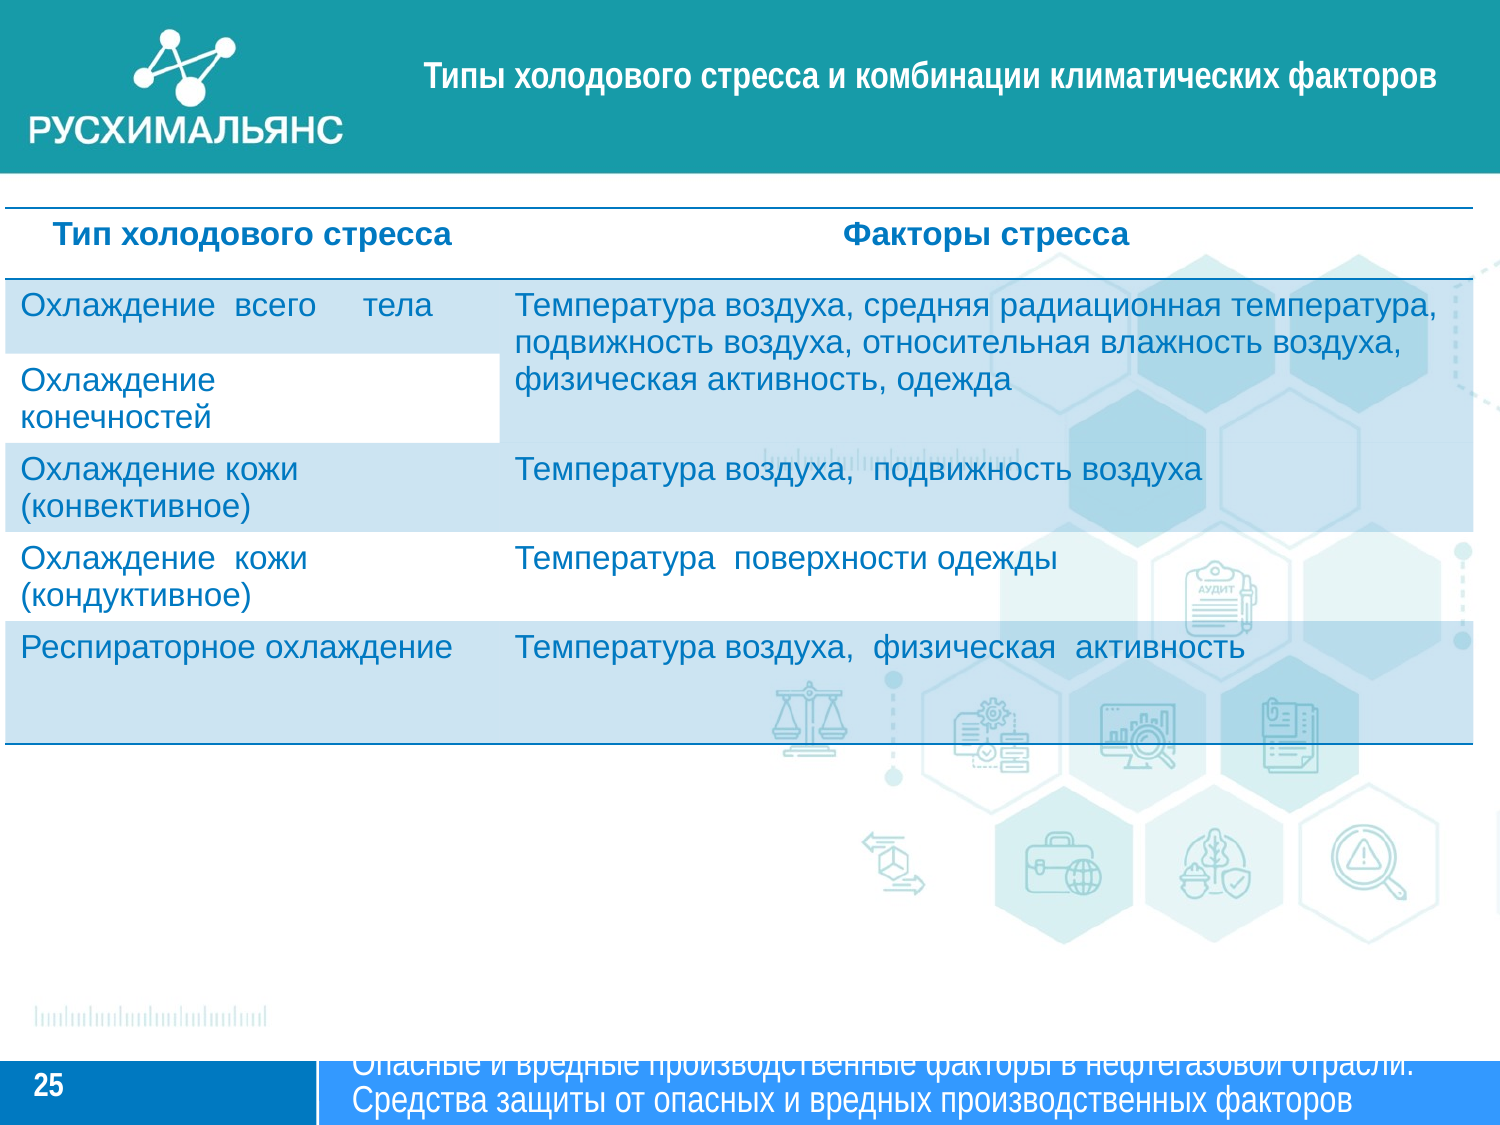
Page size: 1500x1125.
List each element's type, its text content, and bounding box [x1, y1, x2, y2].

slide_number 24 [33, 1068, 278, 1122]
footer Опасные и вредные производственные факторы в нефтегазовой отрасли. Средства защиты от опасных и вредных производственных факторов [351, 1067, 1500, 1122]
picture [0, 0, 1500, 1061]
